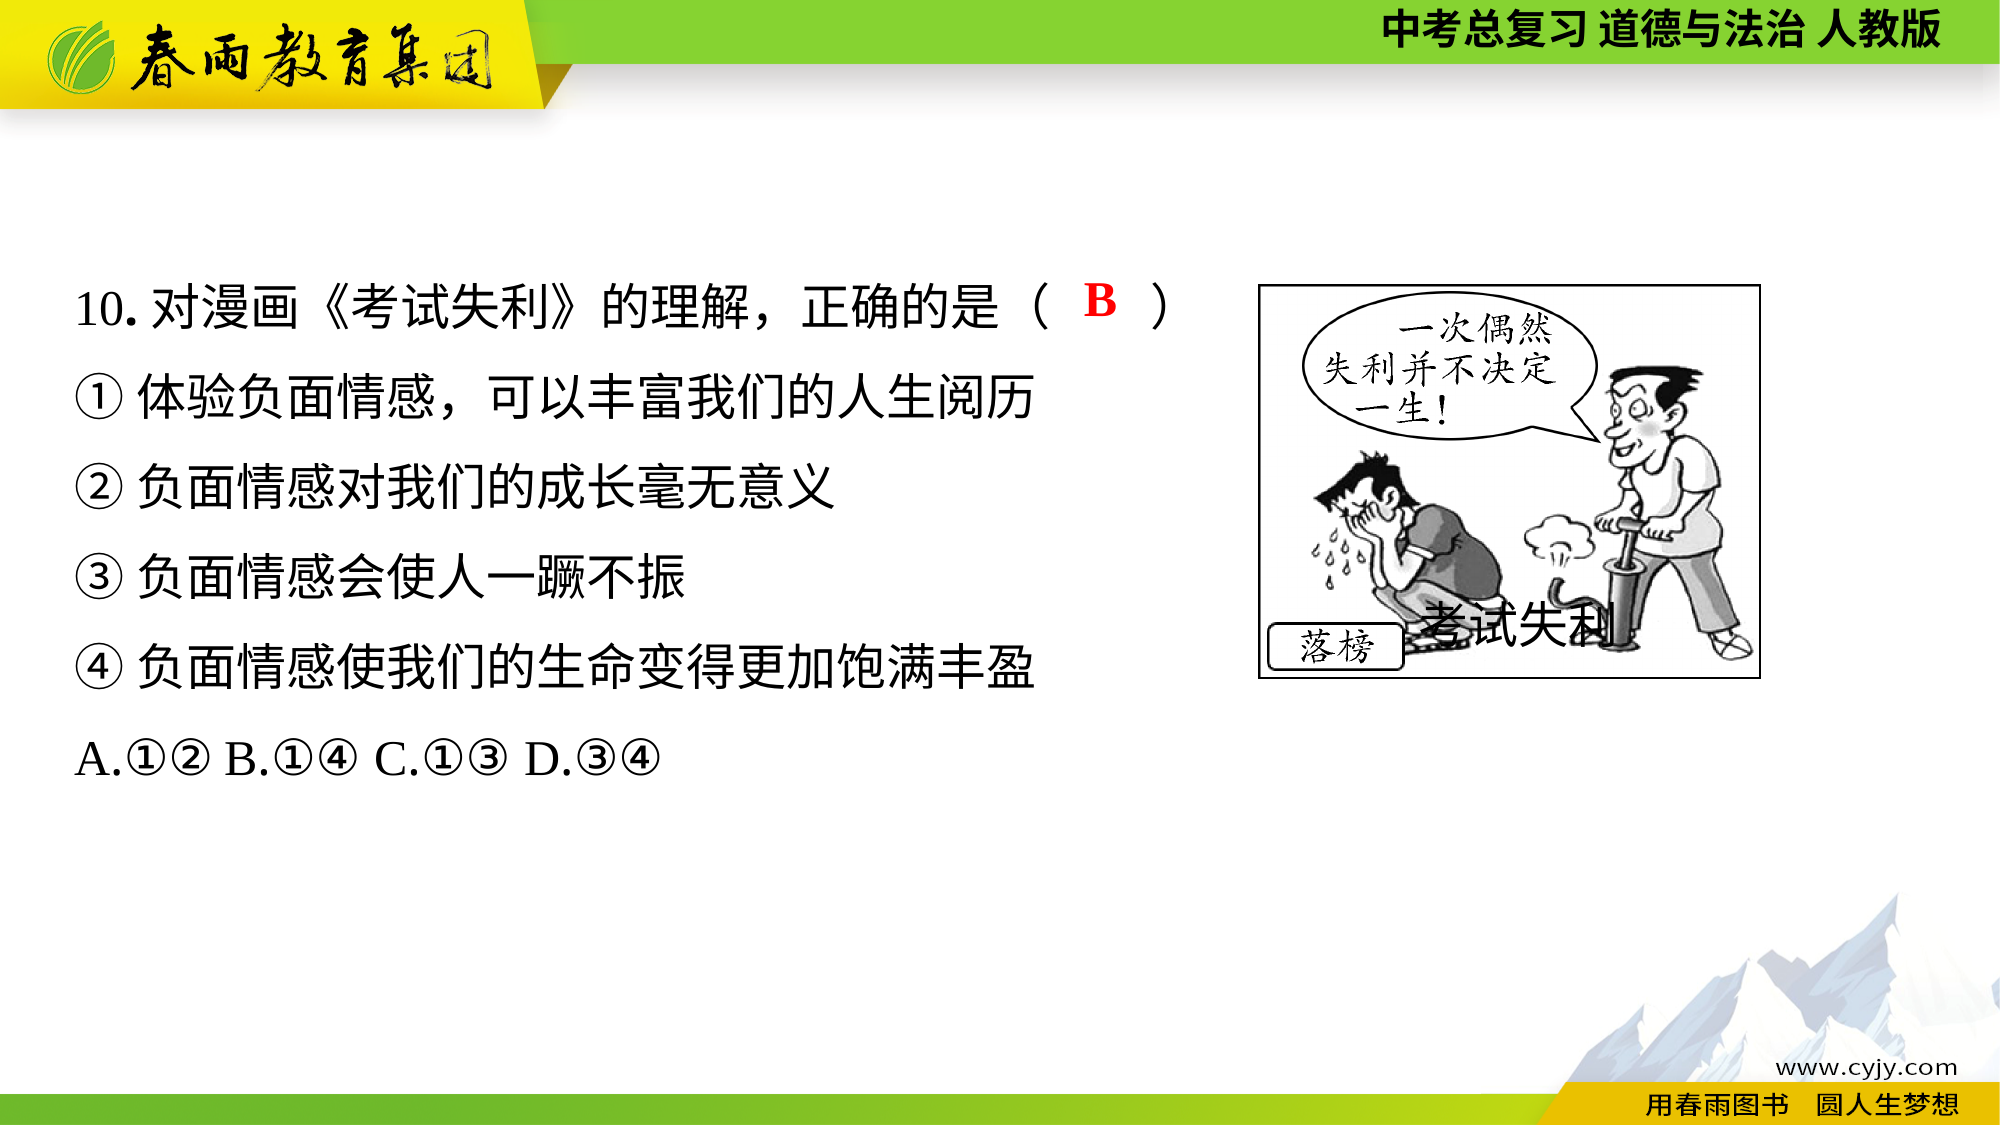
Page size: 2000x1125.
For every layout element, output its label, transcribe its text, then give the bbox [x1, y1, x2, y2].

list 10.对漫画《考试失利》的理解，正确的是（ ） ①体验负面情感，可以丰富我们的人生阅历 ②负面情感对我们的成长毫无意义 ③负面情感会使人一蹶不振 ④负面情感使我们的生命变得更加饱满丰盈 A.①② B.①④ C.①③ D.③④ [59, 238, 1944, 799]
text_box B [1068, 259, 1132, 334]
picture [0, 0, 2000, 1125]
